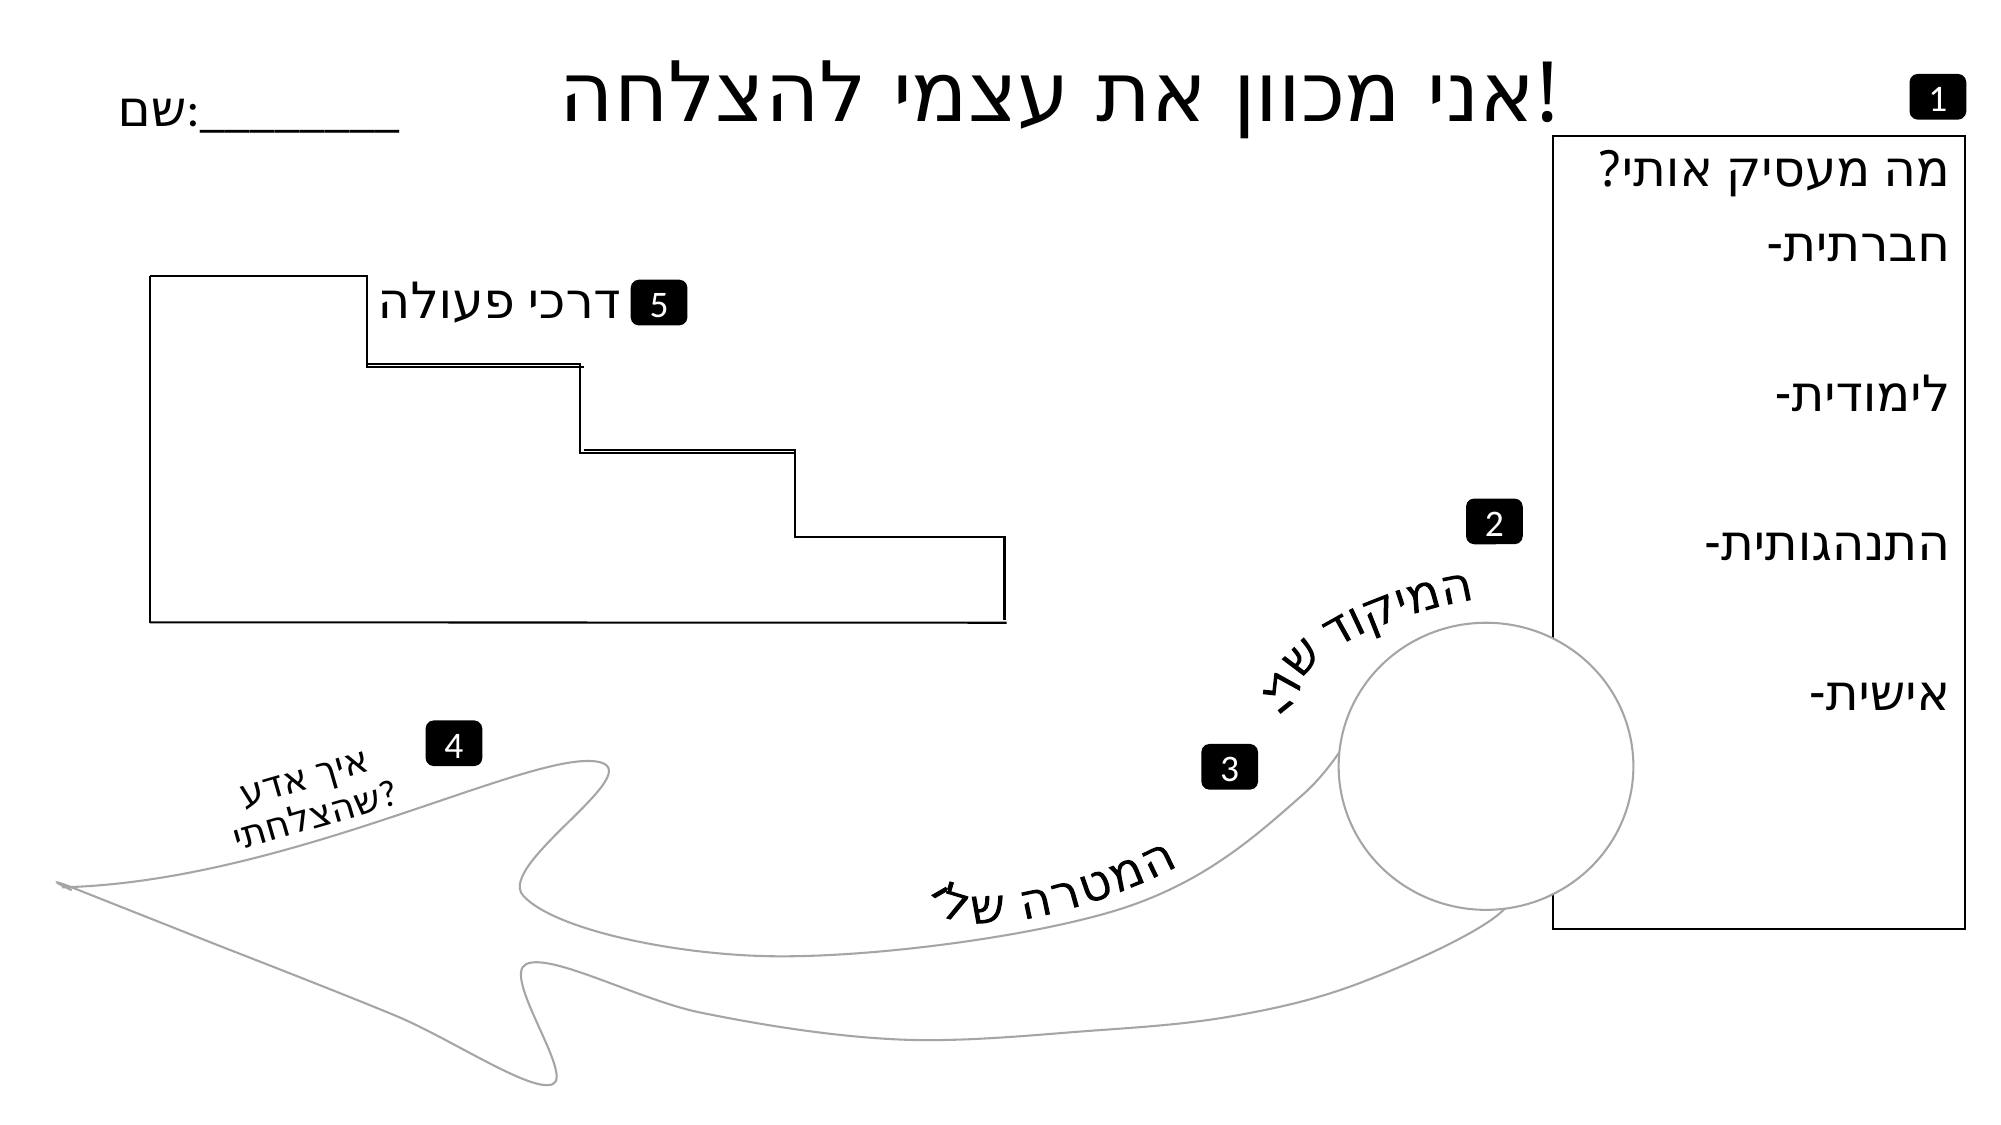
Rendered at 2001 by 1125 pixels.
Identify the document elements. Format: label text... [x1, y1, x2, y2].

text_box 5 [630, 279, 688, 326]
title אני מכוון את עצמי להצלחה! [426, 3, 1693, 147]
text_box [151, 275, 584, 368]
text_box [583, 450, 1007, 537]
text_box 4 [425, 720, 483, 767]
subtitle מה מעסיק אותי? חברתית- לימודית- התנהגותית- אישית- [1552, 135, 1966, 930]
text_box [366, 364, 794, 453]
text_box 3 [1201, 743, 1259, 790]
text_box 2 [1466, 498, 1523, 545]
text_box שם:________ [90, 75, 427, 172]
text_box 1 [1909, 73, 1967, 120]
text_box [55, 752, 1505, 1087]
text_box דרכי פעולה [331, 267, 668, 364]
text_box [1337, 621, 1635, 911]
text_box איך אדע שהצלחתי? [134, 703, 482, 877]
